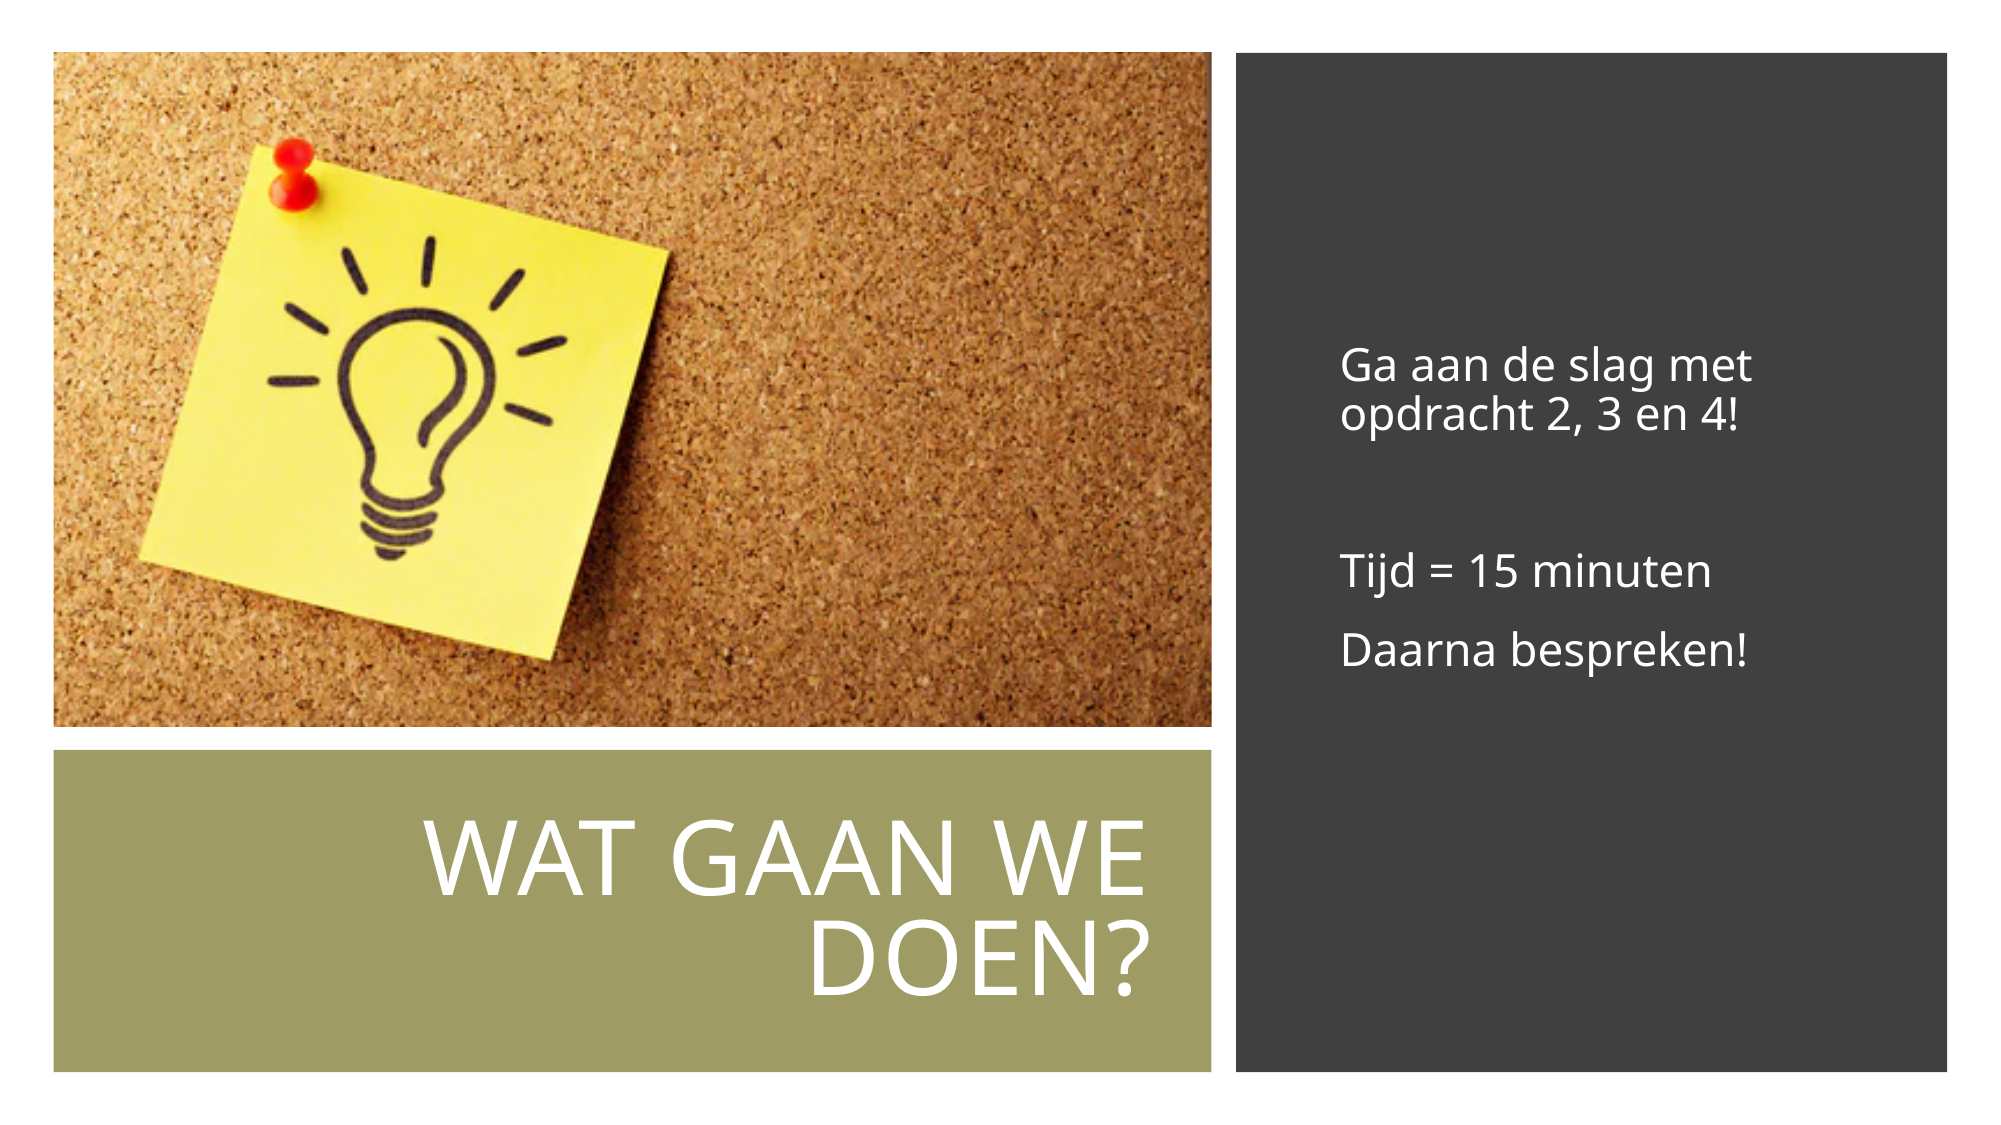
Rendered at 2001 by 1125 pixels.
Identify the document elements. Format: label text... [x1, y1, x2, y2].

text_box [52, 749, 1213, 1073]
title Wat gaan we doen? [85, 782, 1168, 1049]
list Ga aan de slag met opdracht 2, 3 en 4! Tijd = 15 minuten Daarna bespreken! [1317, 150, 1879, 947]
picture [53, 52, 1212, 727]
text_box [1235, 51, 1948, 1074]
